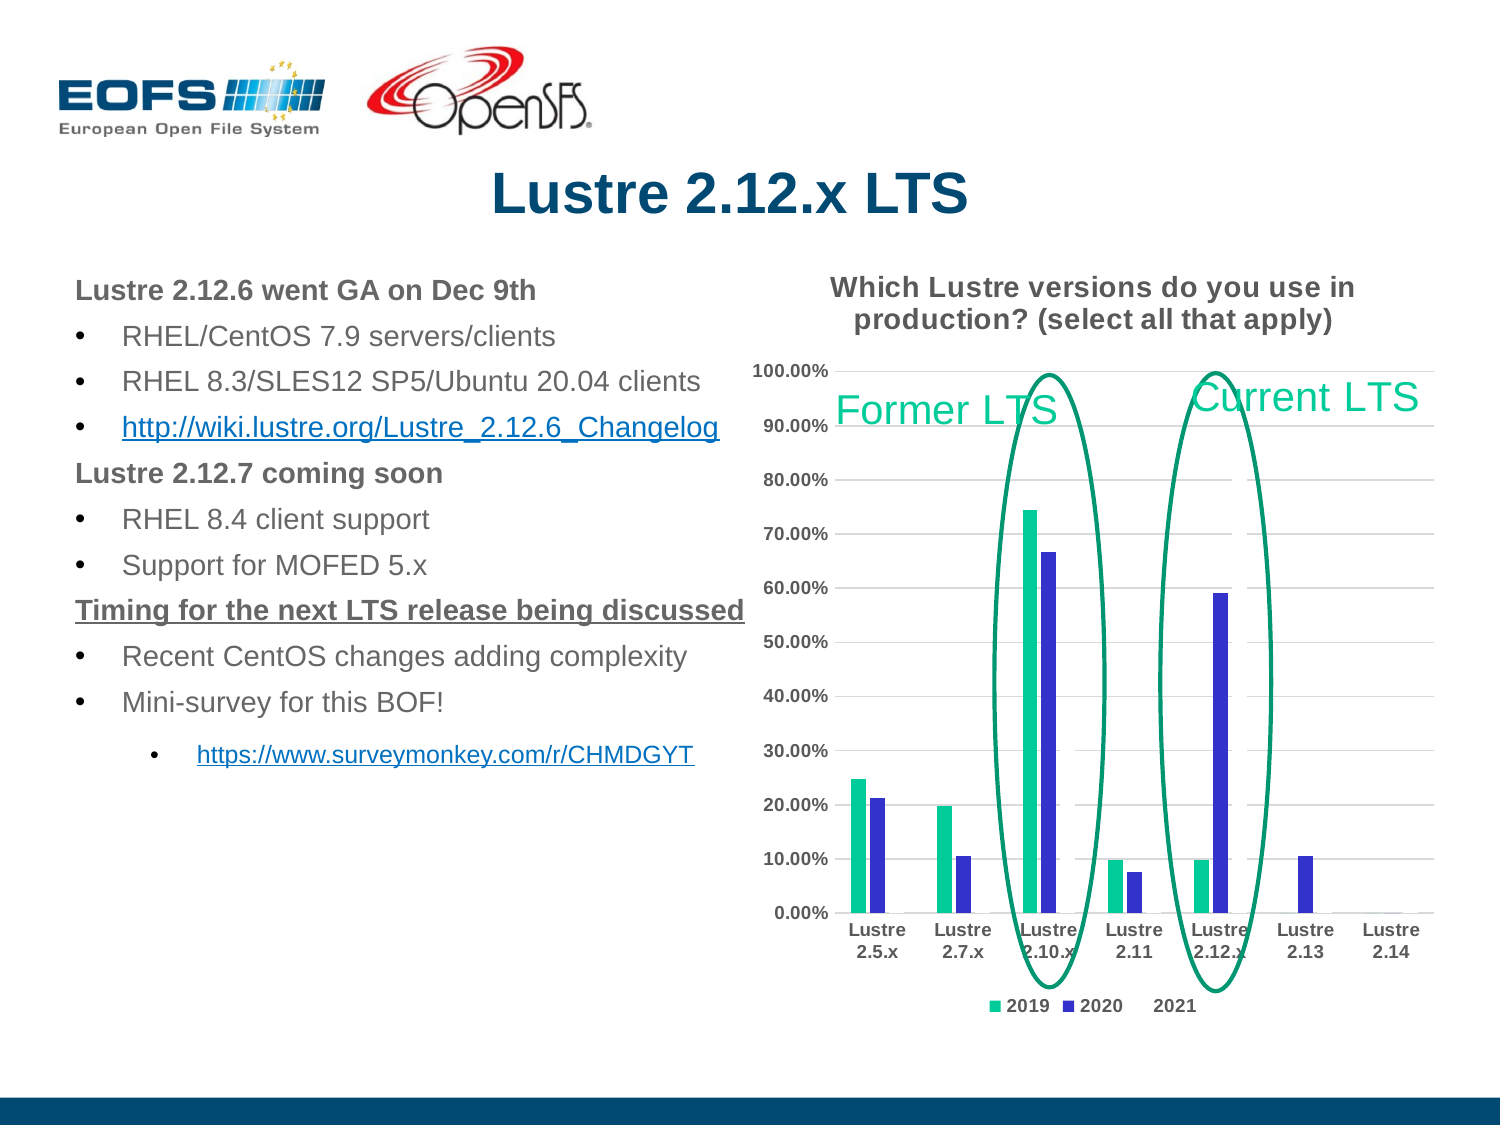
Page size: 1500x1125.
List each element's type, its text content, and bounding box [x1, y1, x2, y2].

picture [59, 59, 325, 137]
title Lustre 2.12.x LTS [491, 154, 985, 227]
picture [359, 36, 598, 139]
chart [737, 238, 1449, 1024]
list Lustre 2.12.6 went GA on Dec 9th RHEL/CentOS 7.9 servers/clients RHEL 8.3/SLES12 SP5/Ubuntu 20.04 clients http://wiki.lustre.org/Lustre_2.12.6_Changelog Lustre 2.12.7 coming soon RHEL 8.4 client support Support for MOFED 5.x Timing for the next LTS release being discussed Recent CentOS changes adding complexity Mini-survey for this BOF! https://www.surveymonkey.com/r/CHMDGYT [75, 270, 732, 846]
